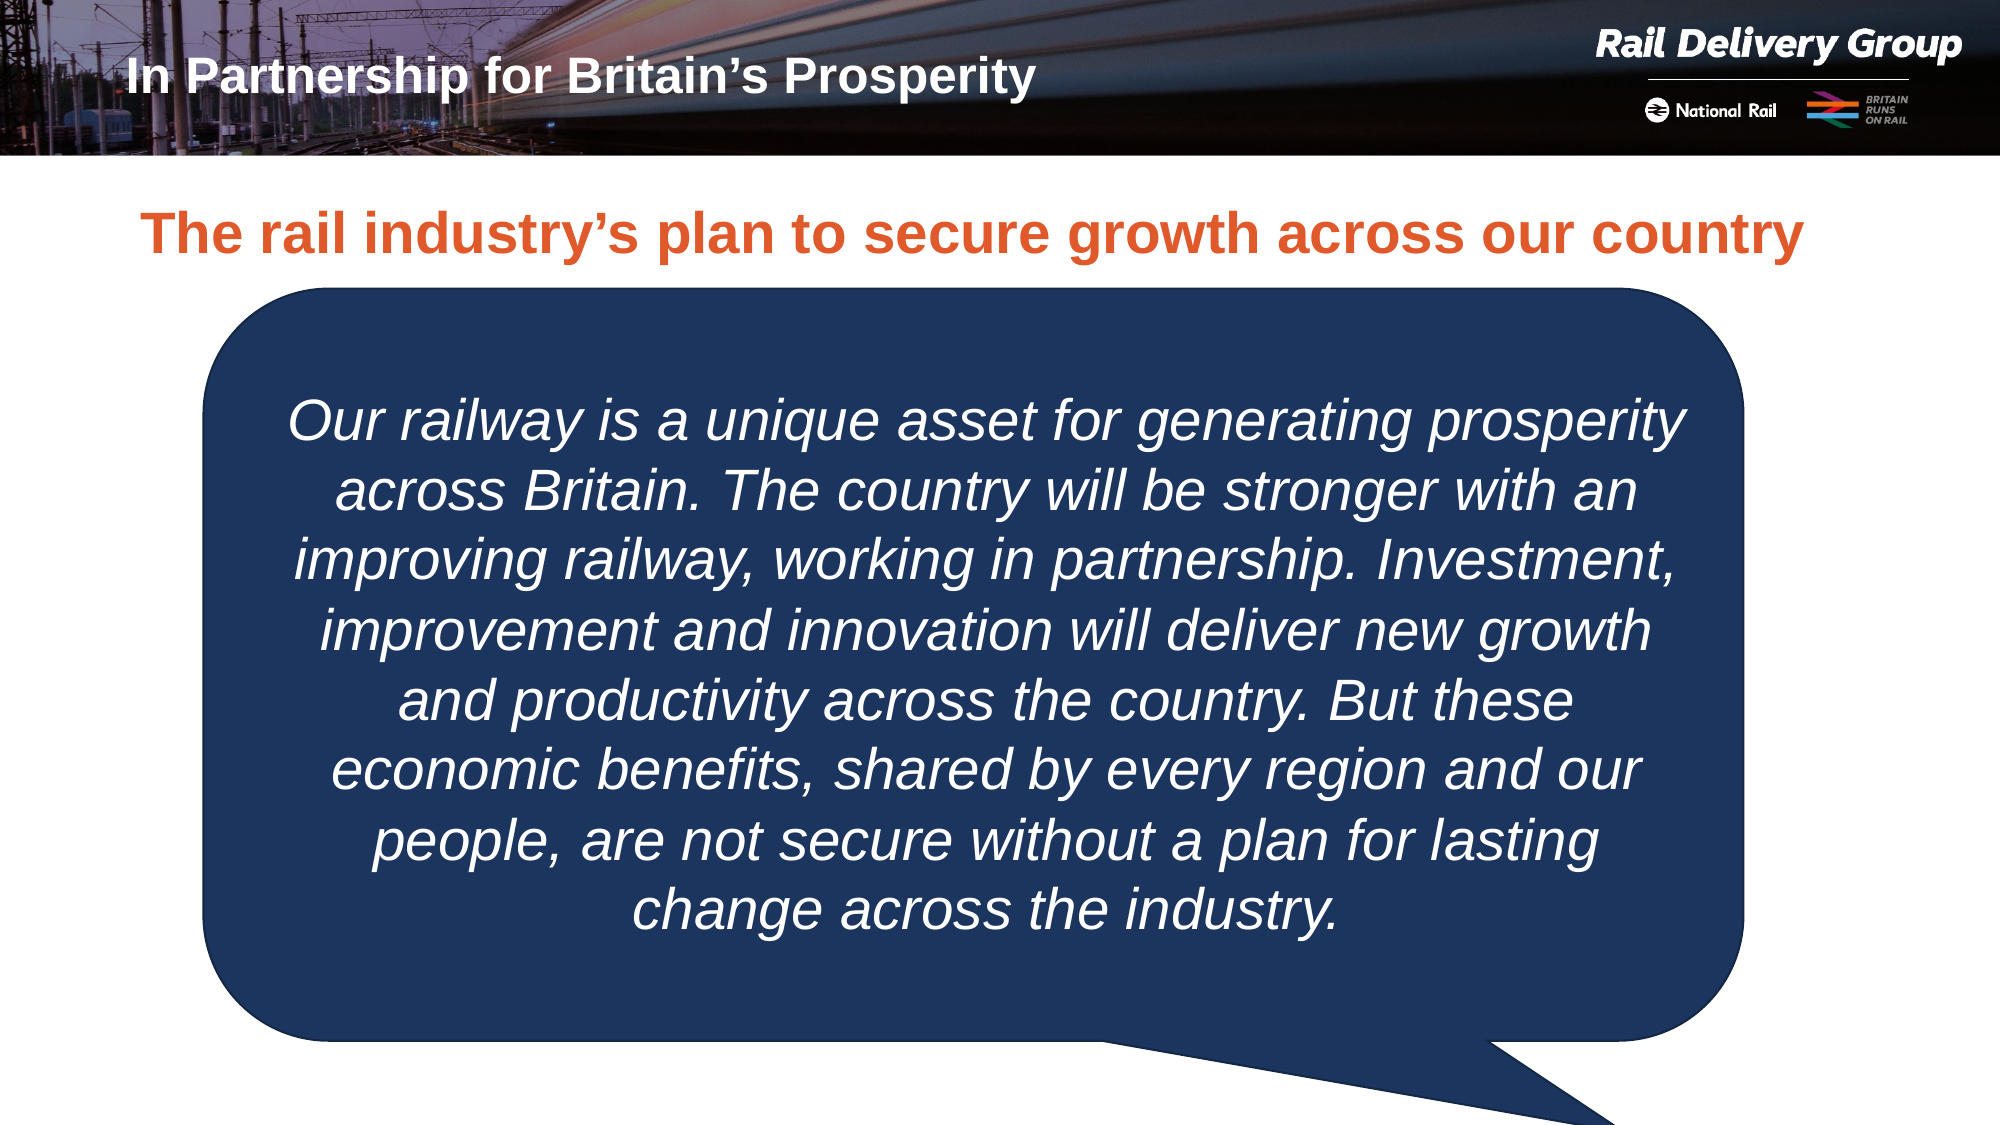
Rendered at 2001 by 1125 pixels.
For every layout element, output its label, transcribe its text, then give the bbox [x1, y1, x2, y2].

text_box The rail industry’s plan to secure growth across our country [73, 188, 1874, 273]
picture [0, 0, 2000, 1125]
text_box [202, 287, 1745, 1125]
list In Partnership for Britain’s Prosperity [110, 41, 1521, 113]
text_box Our railway is a unique asset for generating prosperity across Britain. The country will be stronger with an improving railway, working in partnership. Investment, improvement and innovation will deliver new growth and productivity across the country. But these economic benefits, shared by every region and our people, are not secure without a plan for lasting change across the industry. [266, 374, 1709, 949]
